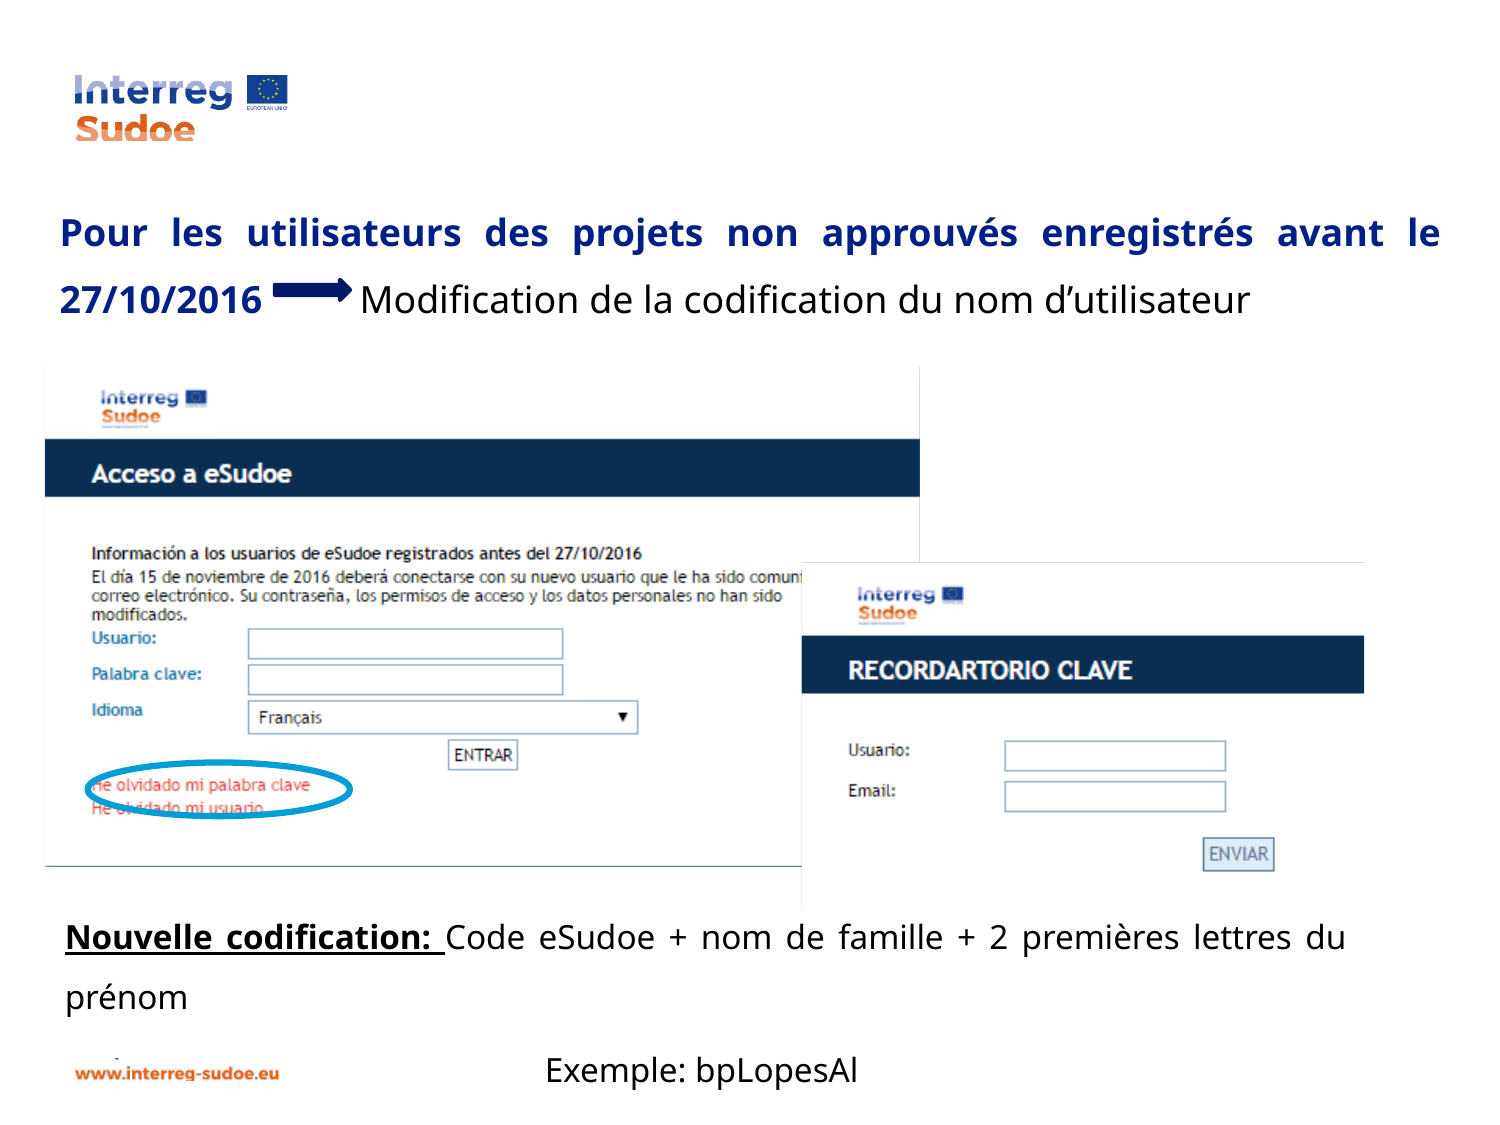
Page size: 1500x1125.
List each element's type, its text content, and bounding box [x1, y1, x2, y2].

text_box Pour les utilisateurs des projets non approuvés enregistrés avant le 27/10/2016 Modification de la codification du nom d’utilisateur [44, 178, 1458, 329]
picture [44, 365, 1365, 910]
text_box [272, 277, 353, 302]
text_box Nouvelle codification: Code eSudoe + nom de famille + 2 premières lettres du prénom Exemple: bpLopesAl [50, 889, 1363, 1096]
